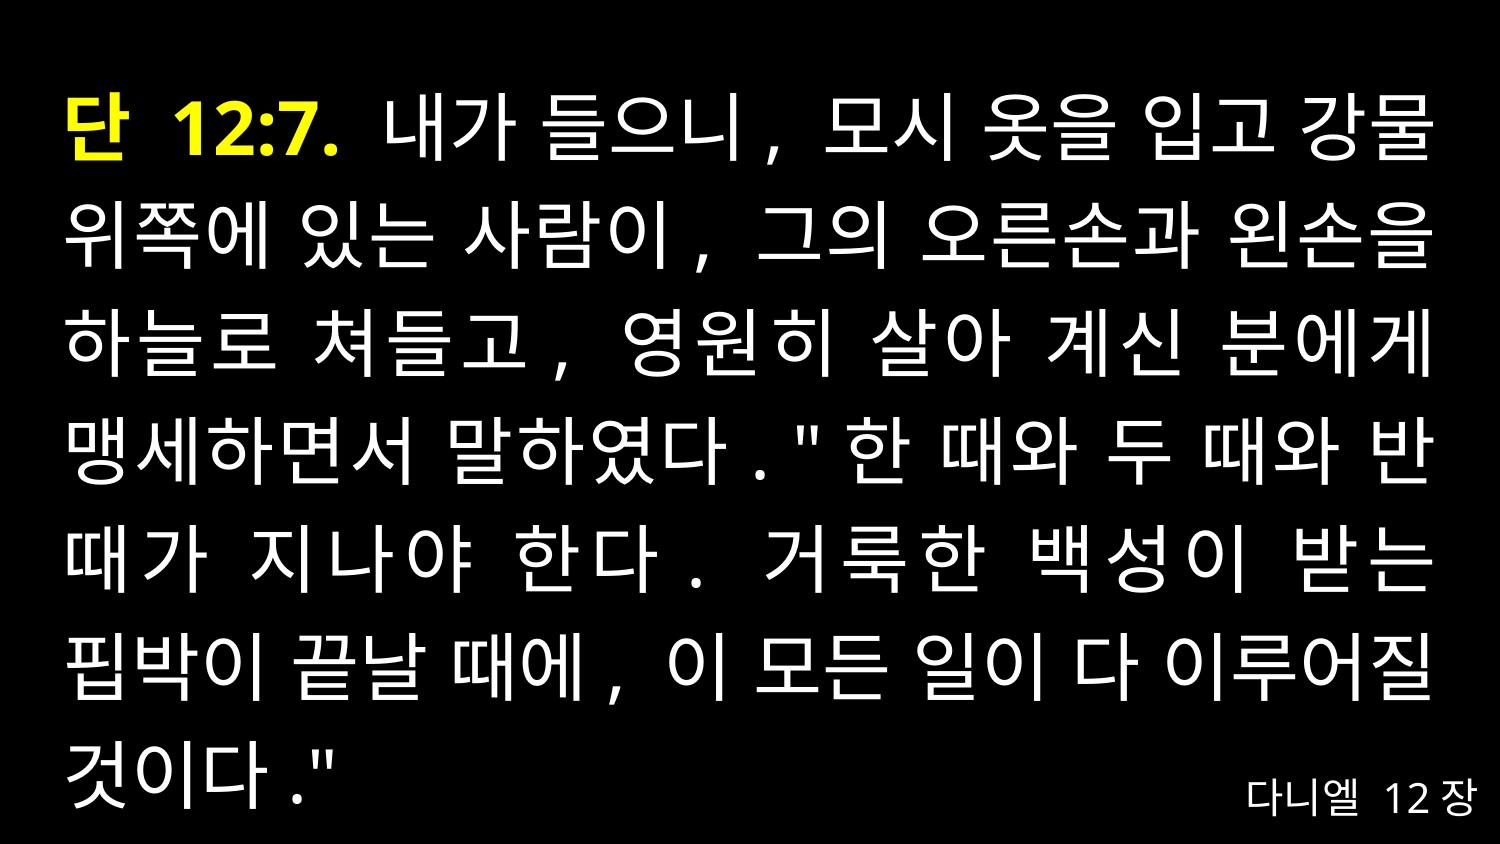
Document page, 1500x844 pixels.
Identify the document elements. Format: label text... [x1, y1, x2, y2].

subtitle 다니엘 12장 [916, 770, 1500, 844]
title 단 12:7. 내가 들으니, 모시 옷을 입고 강물 위쪽에 있는 사람이, 그의 오른손과 왼손을 하늘로 쳐들고, 영원히 살아 계신 분에게 맹세하면서 말하였다. "한 때와 두 때와 반 때가 지나야 한다. 거룩한 백성이 받는 핍박이 끝날 때에, 이 모든 일이 다 이루어질 것이다." [0, 0, 1500, 844]
